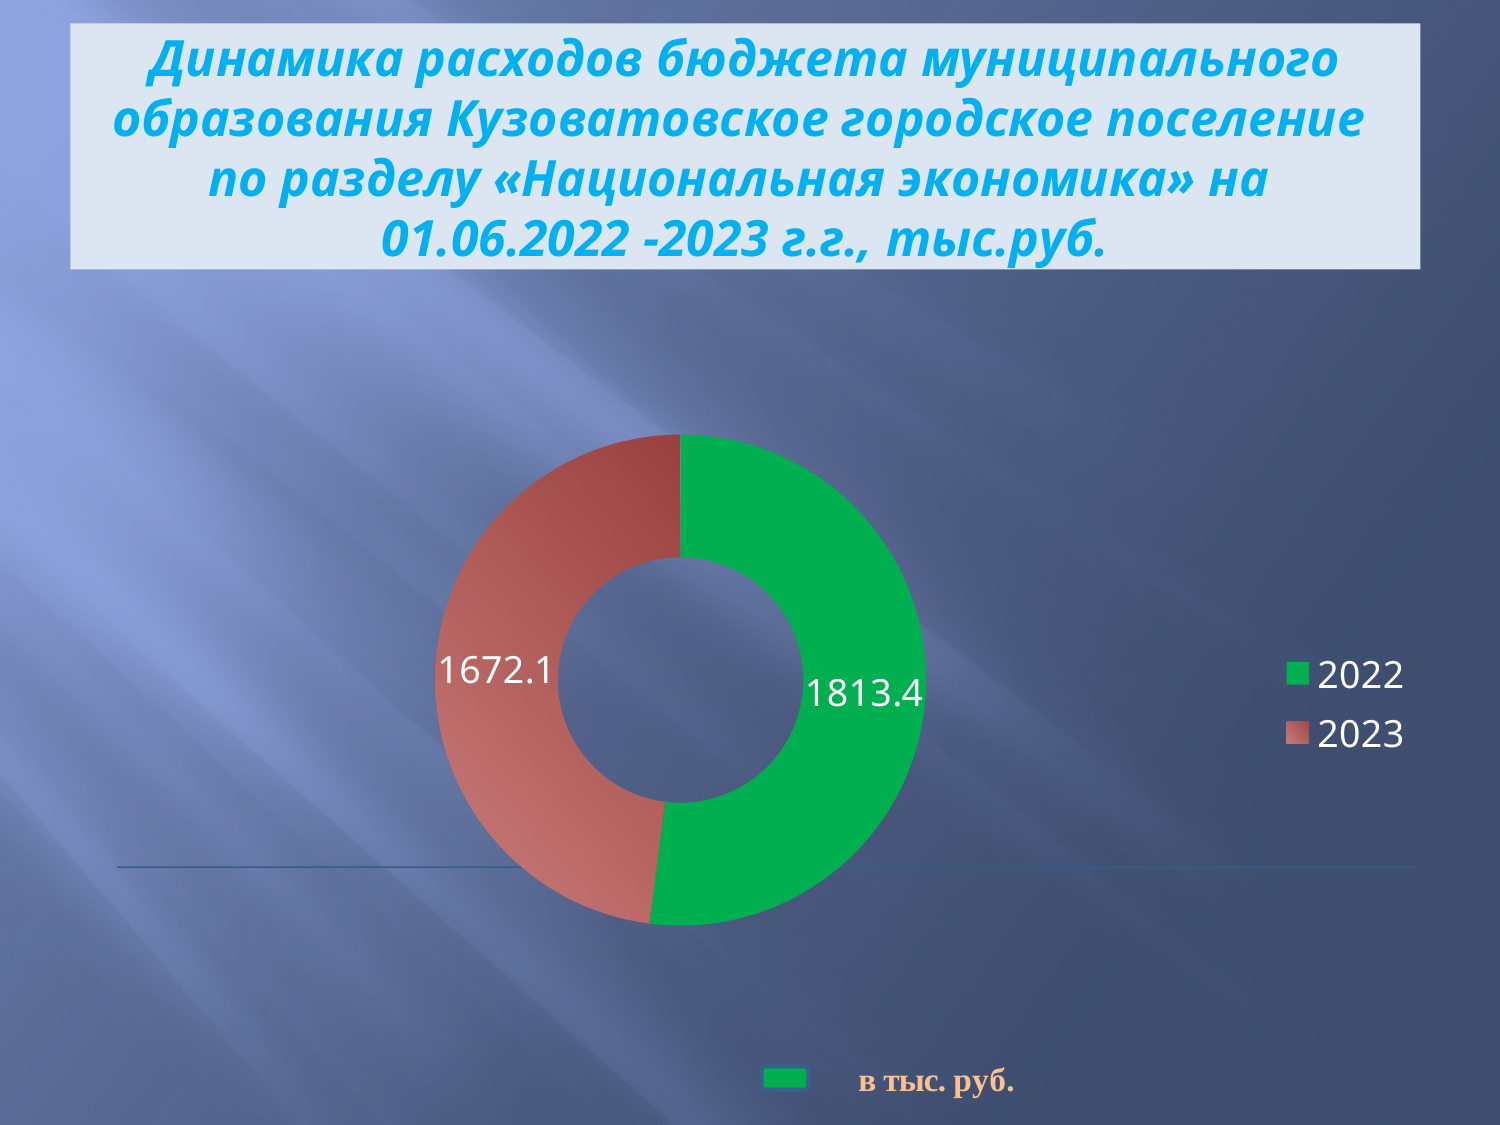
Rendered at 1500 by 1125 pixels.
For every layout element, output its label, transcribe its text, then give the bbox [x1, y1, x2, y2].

title Динамика расходов бюджета муниципального образования Кузоватовское городское поселение по разделу «Национальная экономика» на 01.06.2022 -2023 г.г., тыс.руб. [70, 23, 1421, 270]
chart [81, 280, 1430, 1125]
